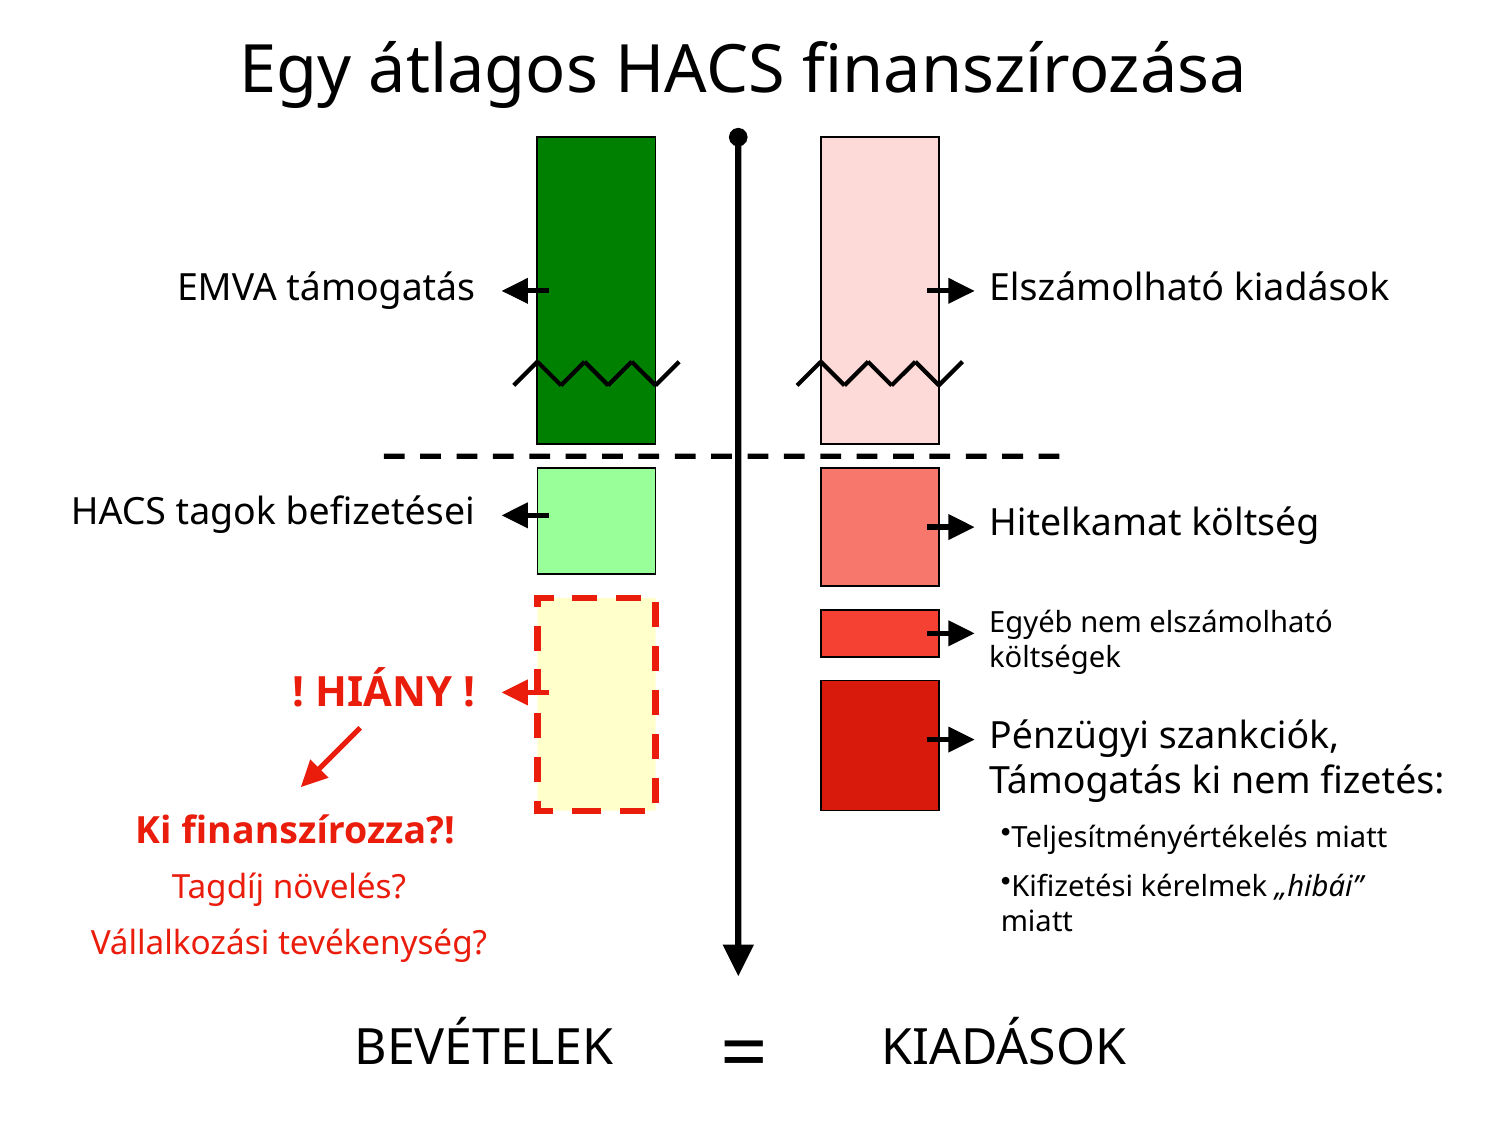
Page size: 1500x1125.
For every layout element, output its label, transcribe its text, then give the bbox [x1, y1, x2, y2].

text_box [501, 682, 550, 703]
text_box [820, 609, 939, 657]
text_box [301, 727, 361, 787]
text_box [820, 680, 939, 811]
text_box ! HIÁNY ! [159, 657, 490, 722]
text_box Ki finanszírozza?! [88, 798, 502, 857]
text_box Teljesítményértékelés miatt Kifizetési kérelmek „hibái” miatt [986, 810, 1435, 945]
text_box [927, 729, 974, 750]
text_box [820, 468, 939, 587]
text_box [927, 280, 975, 302]
text_box [927, 623, 975, 644]
text_box Egyéb nem elszámolható költségek [974, 595, 1424, 681]
text_box Egy átlagos HACS finanszírozása [64, 18, 1424, 114]
text_box HACS tagok befizetései [41, 479, 490, 540]
text_box [537, 597, 656, 811]
text_box = [679, 990, 809, 1106]
text_box Elszámolható kiadások [974, 255, 1424, 316]
text_box [501, 280, 550, 302]
text_box Tagdíj növelés? Vállalkozási tevékenység? [64, 857, 514, 969]
text_box EMVA támogatás [159, 255, 490, 316]
text_box [537, 137, 656, 445]
text_box BEVÉTELEK [241, 1007, 679, 1082]
text_box [927, 516, 975, 538]
text_box [537, 467, 656, 575]
text_box Hitelkamat költség [974, 490, 1424, 551]
text_box [727, 130, 749, 977]
text_box KIADÁSOK [809, 1007, 1246, 1082]
text_box [501, 505, 550, 526]
text_box Pénzügyi szankciók, Támogatás ki nem fizetés: [974, 704, 1471, 809]
text_box [820, 137, 939, 445]
